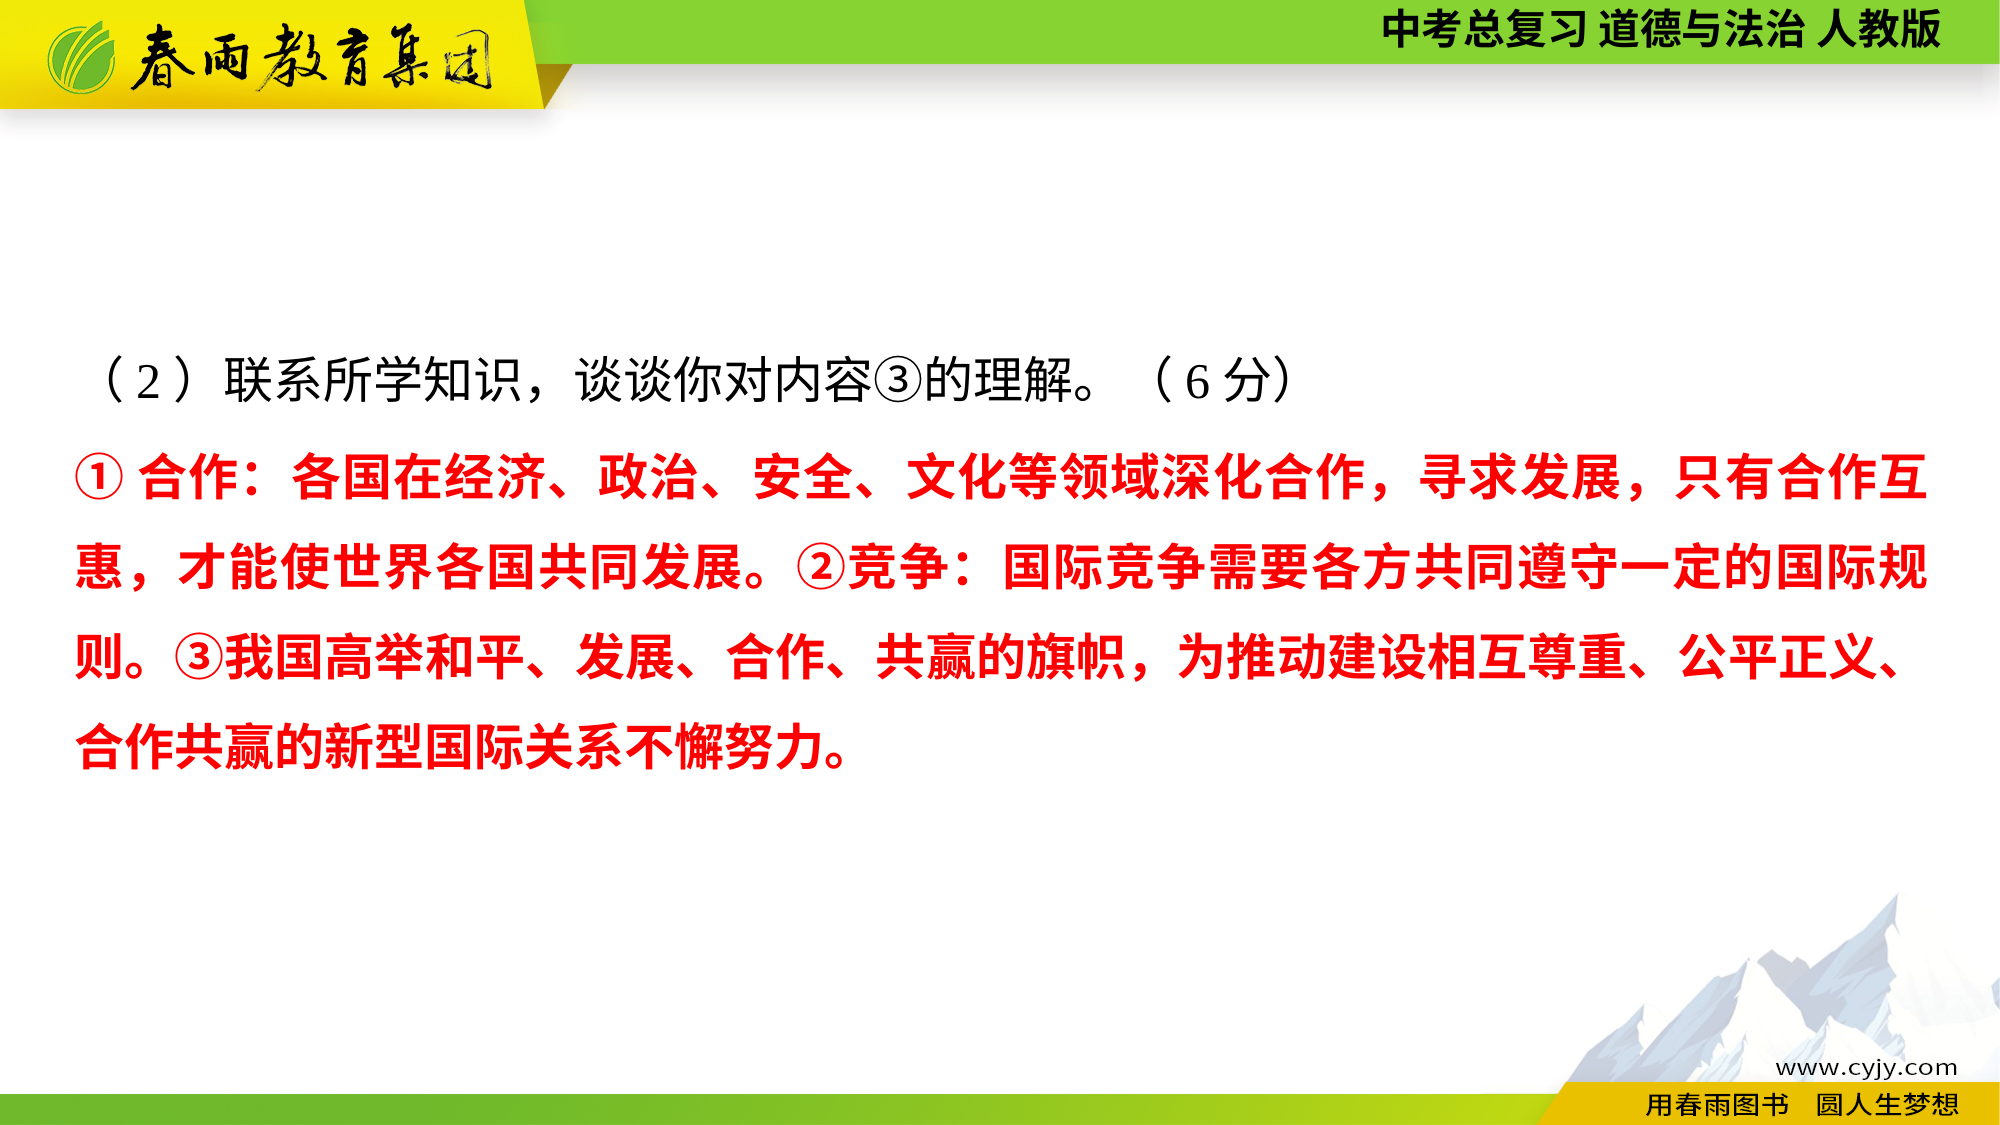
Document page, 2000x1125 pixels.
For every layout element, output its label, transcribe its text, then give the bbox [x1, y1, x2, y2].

text_box ①合作：各国在经济、政治、安全、文化等领域深化合作，寻求发展，只有合作互惠，才能使世界各国共同发展。②竞争：国际竞争需要各方共同遵守一定的国际规则。③我国高举和平、发展、合作、共赢的旗帜，为推动建设相互尊重、公平正义、合作共赢的新型国际关系不懈努力。 [59, 407, 1944, 783]
list （2）联系所学知识，谈谈你对内容③的理解。（6分） [59, 311, 1944, 406]
picture [0, 0, 2000, 1125]
